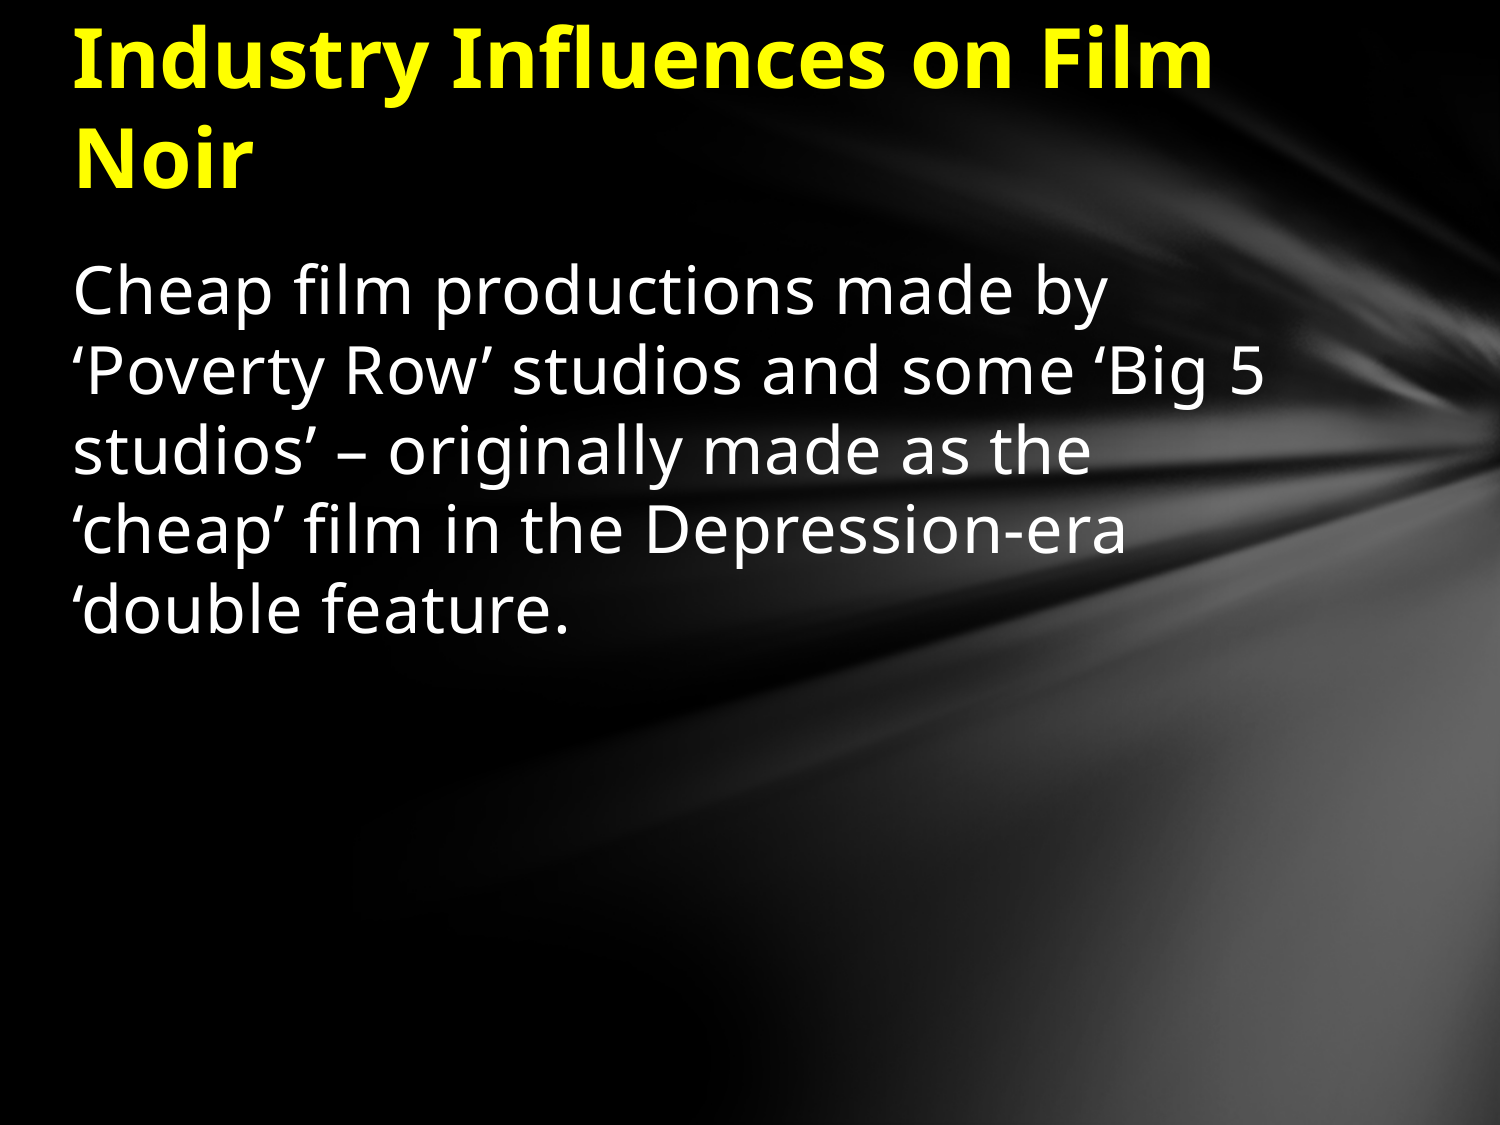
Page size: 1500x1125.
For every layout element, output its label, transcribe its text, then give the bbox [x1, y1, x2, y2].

list Cheap film productions made by ‘Poverty Row’ studios and some ‘Big 5 studios’ – originally made as the ‘cheap’ film in the Depression-era ‘double feature. [57, 239, 1318, 1015]
title Industry Influences on Film Noir [57, 37, 1318, 213]
